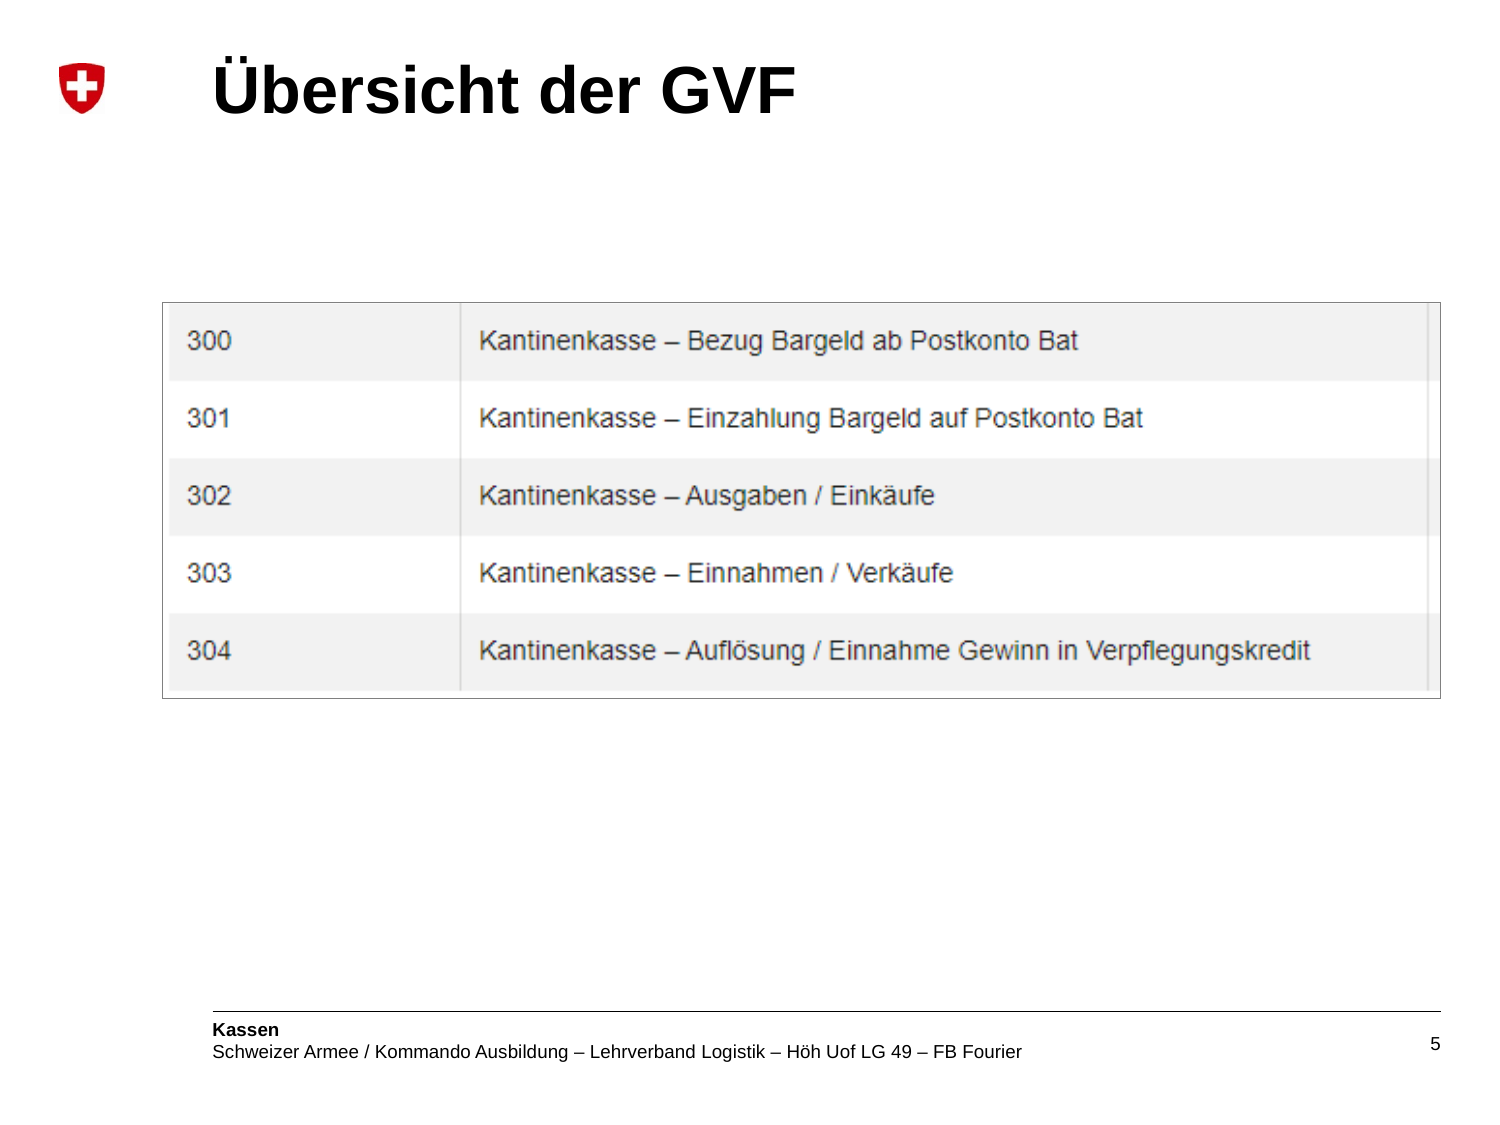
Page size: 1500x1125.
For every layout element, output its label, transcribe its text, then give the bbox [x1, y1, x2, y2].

picture [162, 302, 1442, 700]
picture [59, 63, 105, 114]
title Übersicht der GVF [212, 46, 1442, 192]
